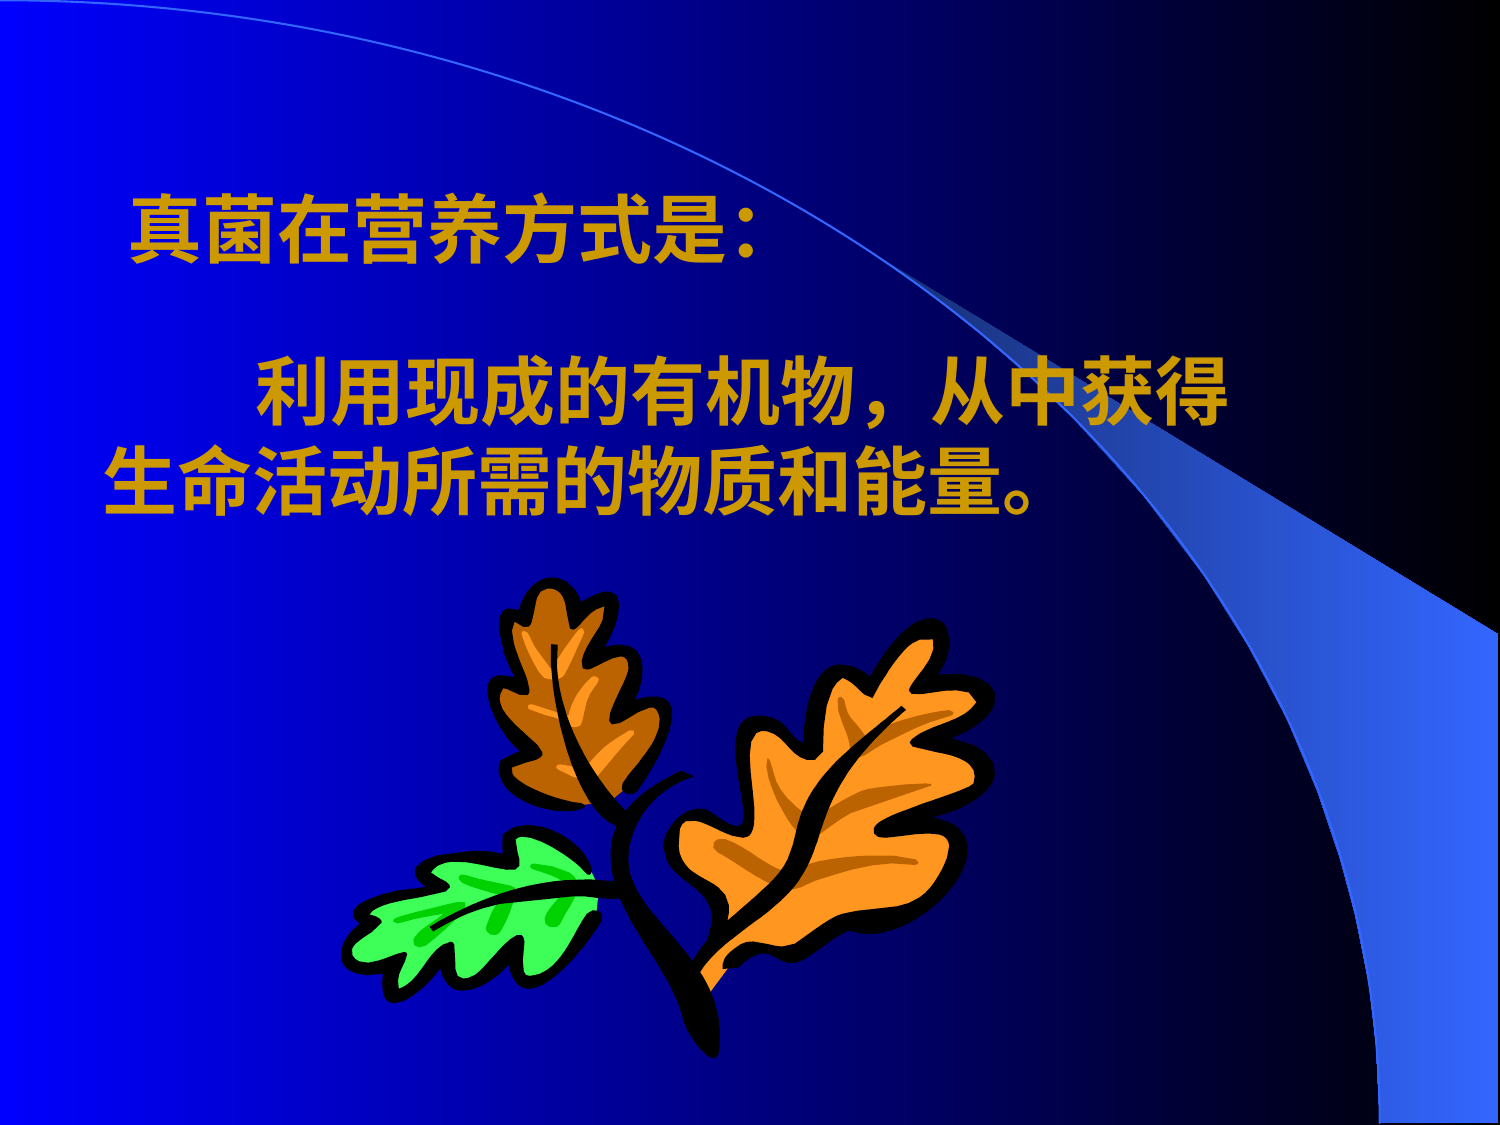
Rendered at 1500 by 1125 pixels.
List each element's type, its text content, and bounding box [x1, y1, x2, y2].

text_box 真菌在营养方式是： [112, 174, 1163, 280]
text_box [340, 574, 1001, 1063]
text_box 利用现成的有机物，从中获得生命活动所需的物质和能量。 [87, 337, 1250, 660]
